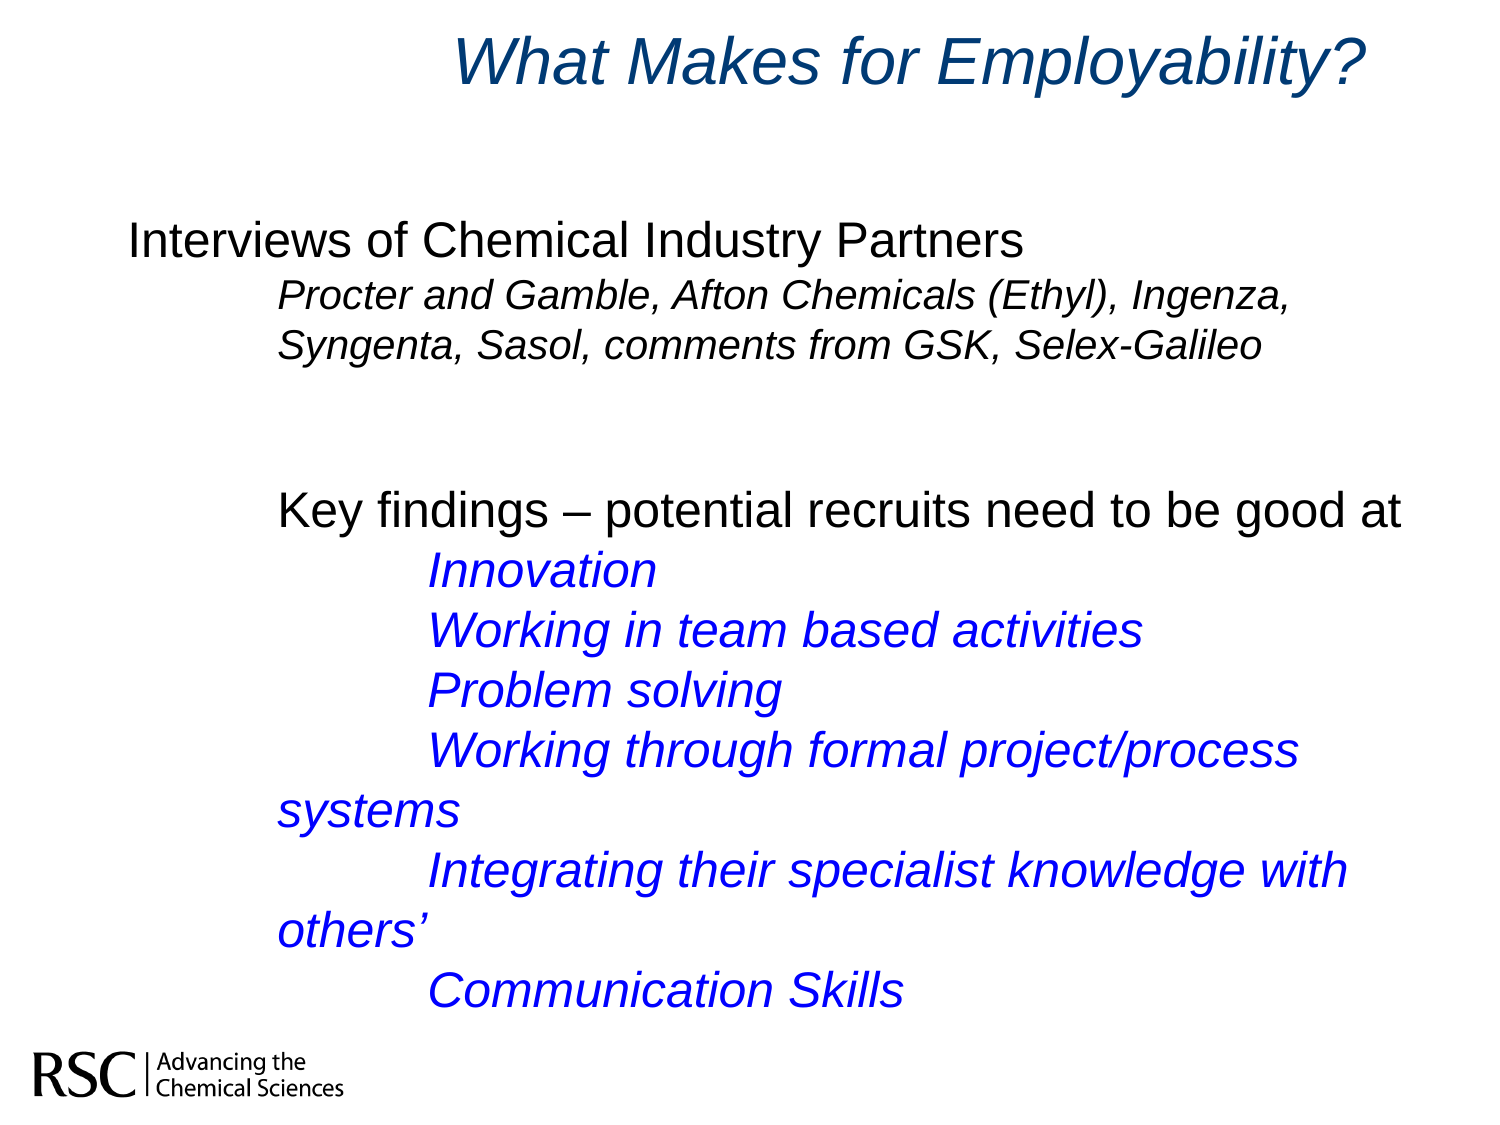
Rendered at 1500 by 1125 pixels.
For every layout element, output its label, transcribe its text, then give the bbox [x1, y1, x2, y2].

text_box Interviews of Chemical Industry Partners Procter and Gamble, Afton Chemicals (Ethyl), Ingenza, Syngenta, Sasol, comments from GSK, Selex-Galileo Key findings – potential recruits need to be good at Innovation Working in team based activities Problem solving Working through formal project/process systems Integrating their specialist knowledge with others’ Communication Skills [112, 200, 1450, 1125]
title What Makes for Employability? [0, 37, 1383, 226]
